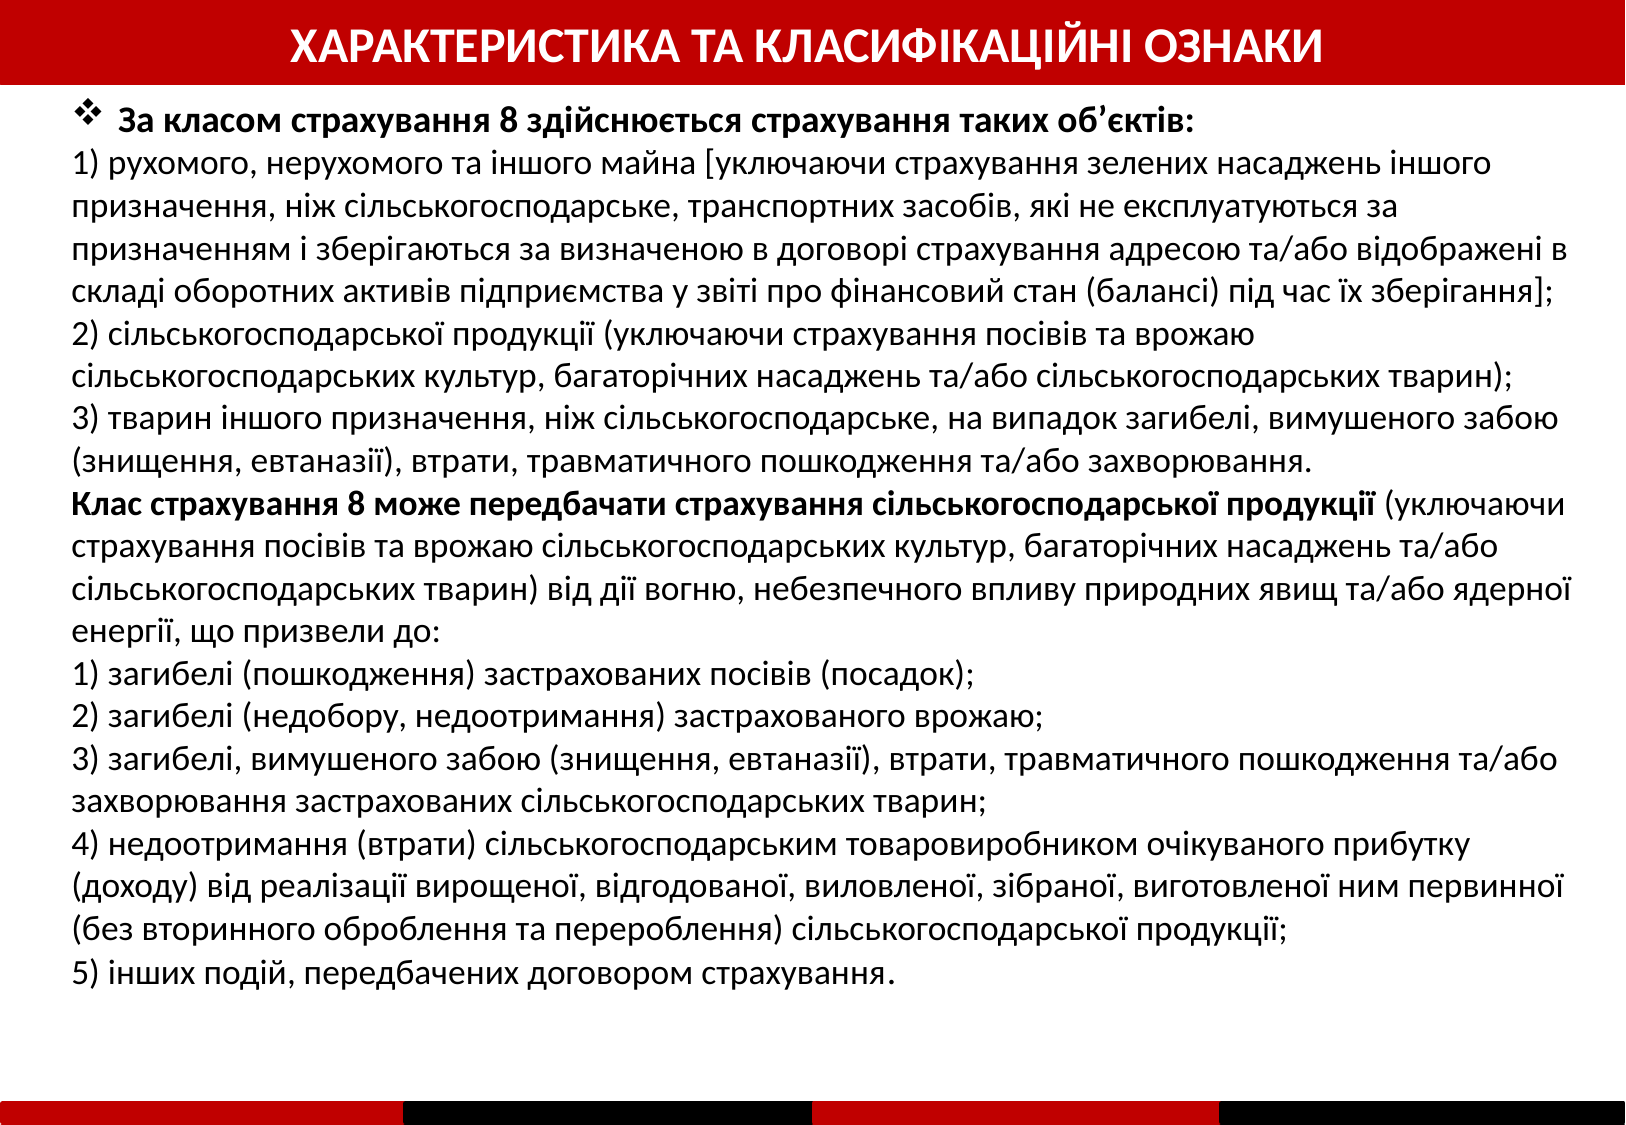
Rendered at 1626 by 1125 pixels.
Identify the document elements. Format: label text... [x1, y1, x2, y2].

text_box За класом страхування 8 здійснюється страхування таких об’єктів: 1) рухомого, нерухомого та іншого майна [уключаючи страхування зелених насаджень іншого призначення, ніж сільськогосподарське, транспортних засобів, які не експлуатуються за призначенням і зберігаються за визначеною в договорі страхування адресою та/або відображені в складі оборотних активів підприємства у звіті про фінансовий стан (балансі) під час їх зберігання]; 2) сільськогосподарської продукції (уключаючи страхування посівів та врожаю сільськогосподарських культур, багаторічних насаджень та/або сільськогосподарських тварин); 3) тварин іншого призначення, ніж сільськогосподарське, на випадок загибелі, вимушеного забою (знищення, евтаназії), втрати, травматичного пошкодження та/або захворювання. Клас страхування 8 може передбачати страхування сільськогосподарської продукції (уключаючи страхування посівів та врожаю сільськогосподарських культур, багаторічних насаджень та/або сільськогосподарських тварин) від дії вогню, небезпечного впливу природних явищ та/або ядерної енергії, що призвели до: 1) загибелі (пошкодження) застрахованих посівів (посадок); 2) загибелі (недобору, недоотримання) застрахованого врожаю; 3) загибелі, вимушеного забою (знищення, евтаназії), втрати, травматичного пошкодження та/або захворювання застрахованих сільськогосподарських тварин; 4) недоотримання (втрати) сільськогосподарським товаровиробником очікуваного прибутку (доходу) від реалізації вирощеної, відгодованої, виловленої, зібраної, виготовленої ним первинної (без вторинного оброблення та перероблення) сільськогосподарської продукції; 5) інших подій, передбачених договором страхування. [56, 87, 1593, 1000]
picture [0, 1101, 1625, 1125]
text_box ХАРАКТЕРИСТИКА ТА КЛАСИФІКАЦІЙНІ ОЗНАКИ [0, 0, 1625, 85]
